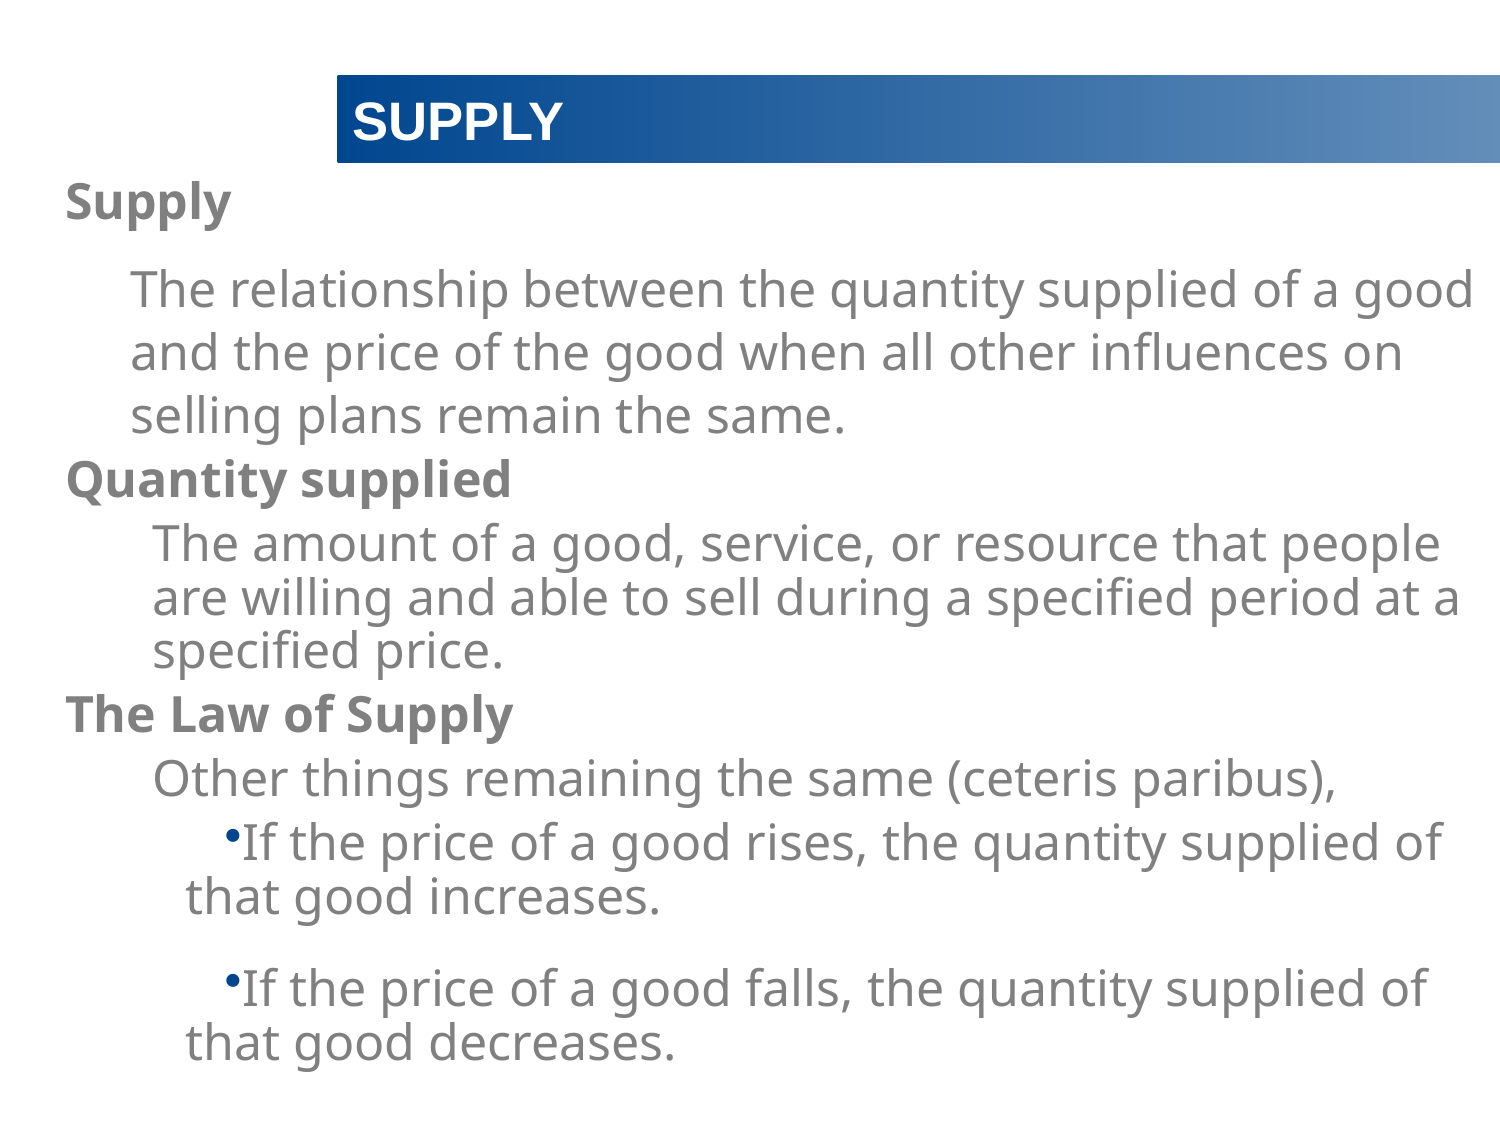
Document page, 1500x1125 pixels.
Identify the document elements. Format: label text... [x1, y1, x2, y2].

title SUPPLY [337, 74, 1500, 162]
list Supply The relationship between the quantity supplied of a good and the price of the good when all other influences on selling plans remain the same. Quantity supplied The amount of a good, service, or resource that people are willing and able to sell during a specified period at a specified price. The Law of Supply Other things remaining the same (ceteris paribus), If the price of a good rises, the quantity supplied of that good increases. If the price of a good falls, the quantity supplied of that good decreases. [49, 162, 1500, 938]
